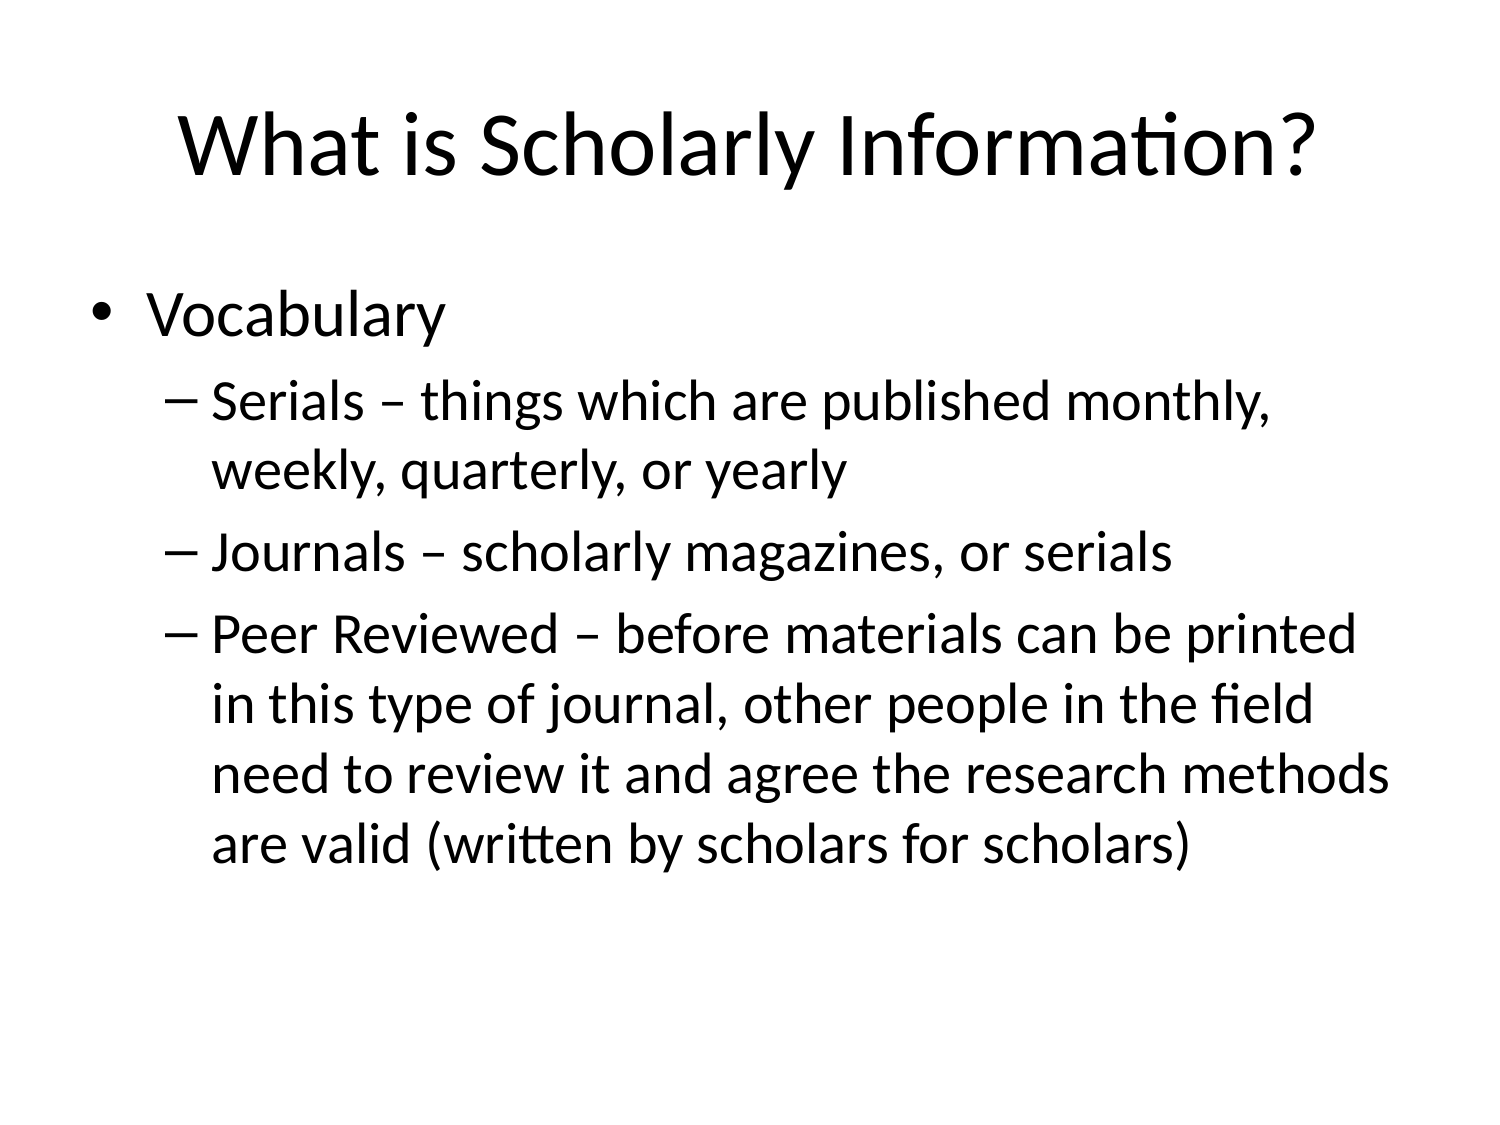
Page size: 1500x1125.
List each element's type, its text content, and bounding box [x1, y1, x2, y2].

title What is Scholarly Information? [75, 45, 1425, 233]
list Vocabulary Serials – things which are published monthly, weekly, quarterly, or yearly Journals – scholarly magazines, or serials Peer Reviewed – before materials can be printed in this type of journal, other people in the field need to review it and agree the research methods are valid (written by scholars for scholars) [75, 262, 1425, 1005]
